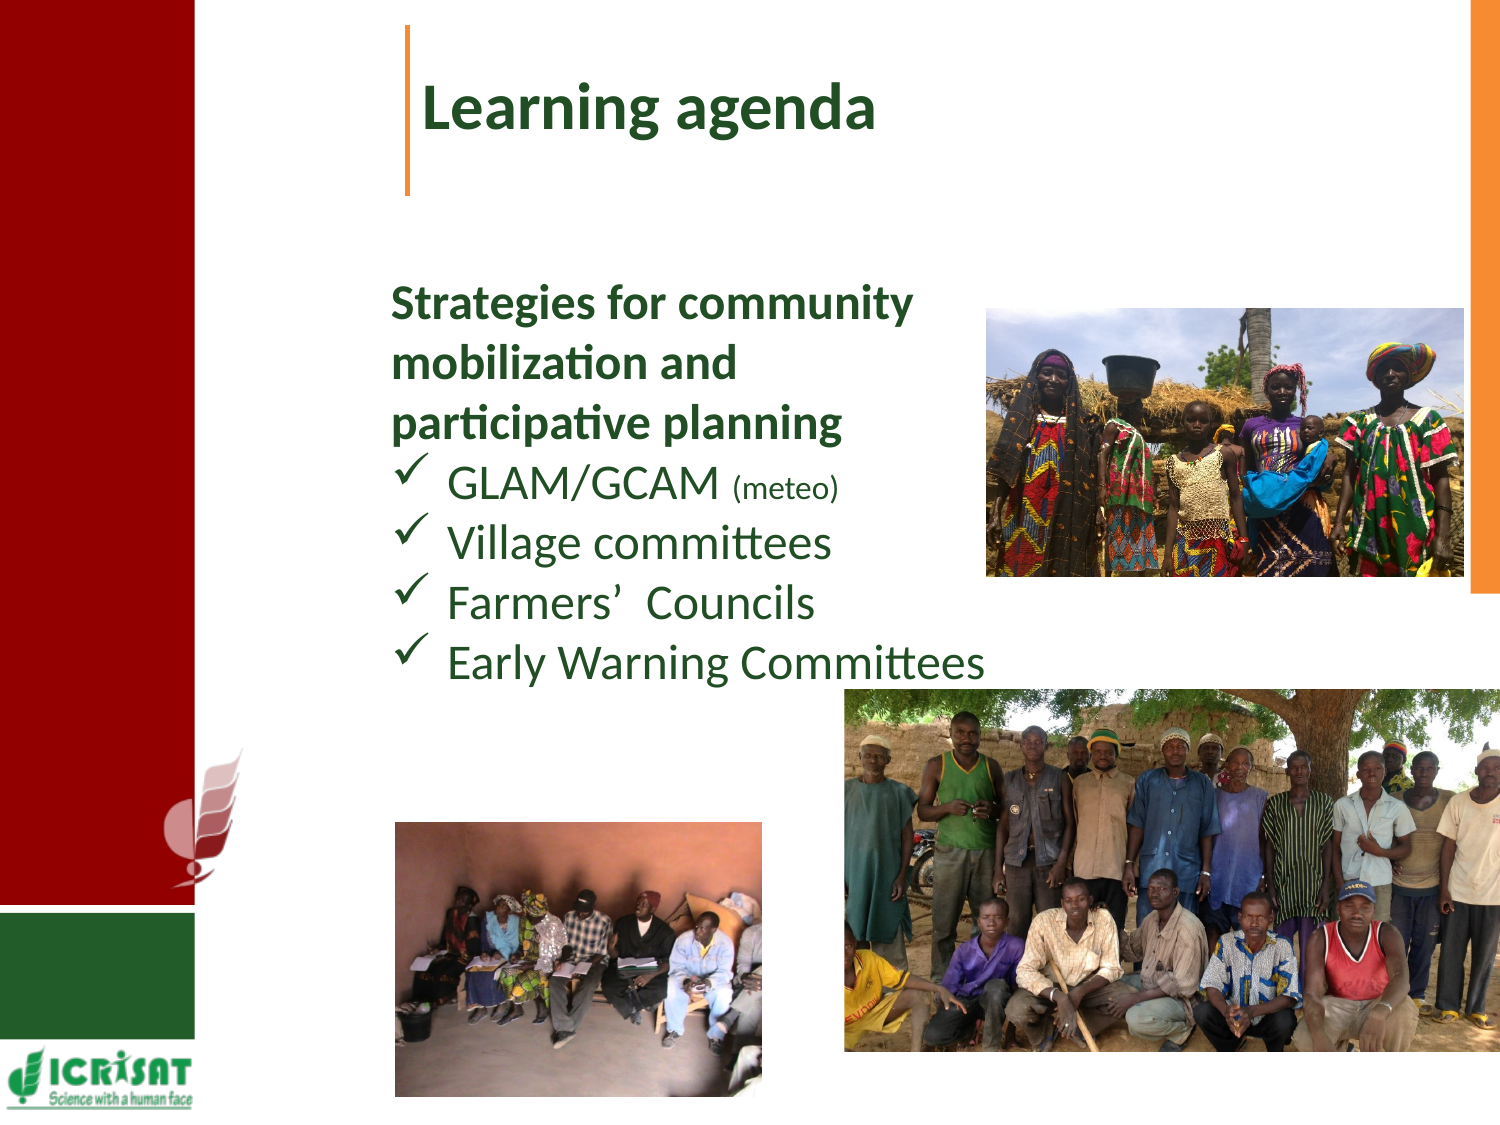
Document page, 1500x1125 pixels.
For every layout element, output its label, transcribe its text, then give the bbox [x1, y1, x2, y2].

picture [985, 308, 1464, 578]
text_box Strategies for community mobilization and participative planning GLAM/GCAM (meteo) Village committees Farmers’ Councils Early Warning Committees [301, 261, 1329, 697]
picture [154, 743, 249, 892]
picture [0, 1041, 196, 1116]
picture [844, 688, 1500, 1052]
title Learning agenda [407, 8, 1498, 197]
picture [395, 822, 763, 1098]
